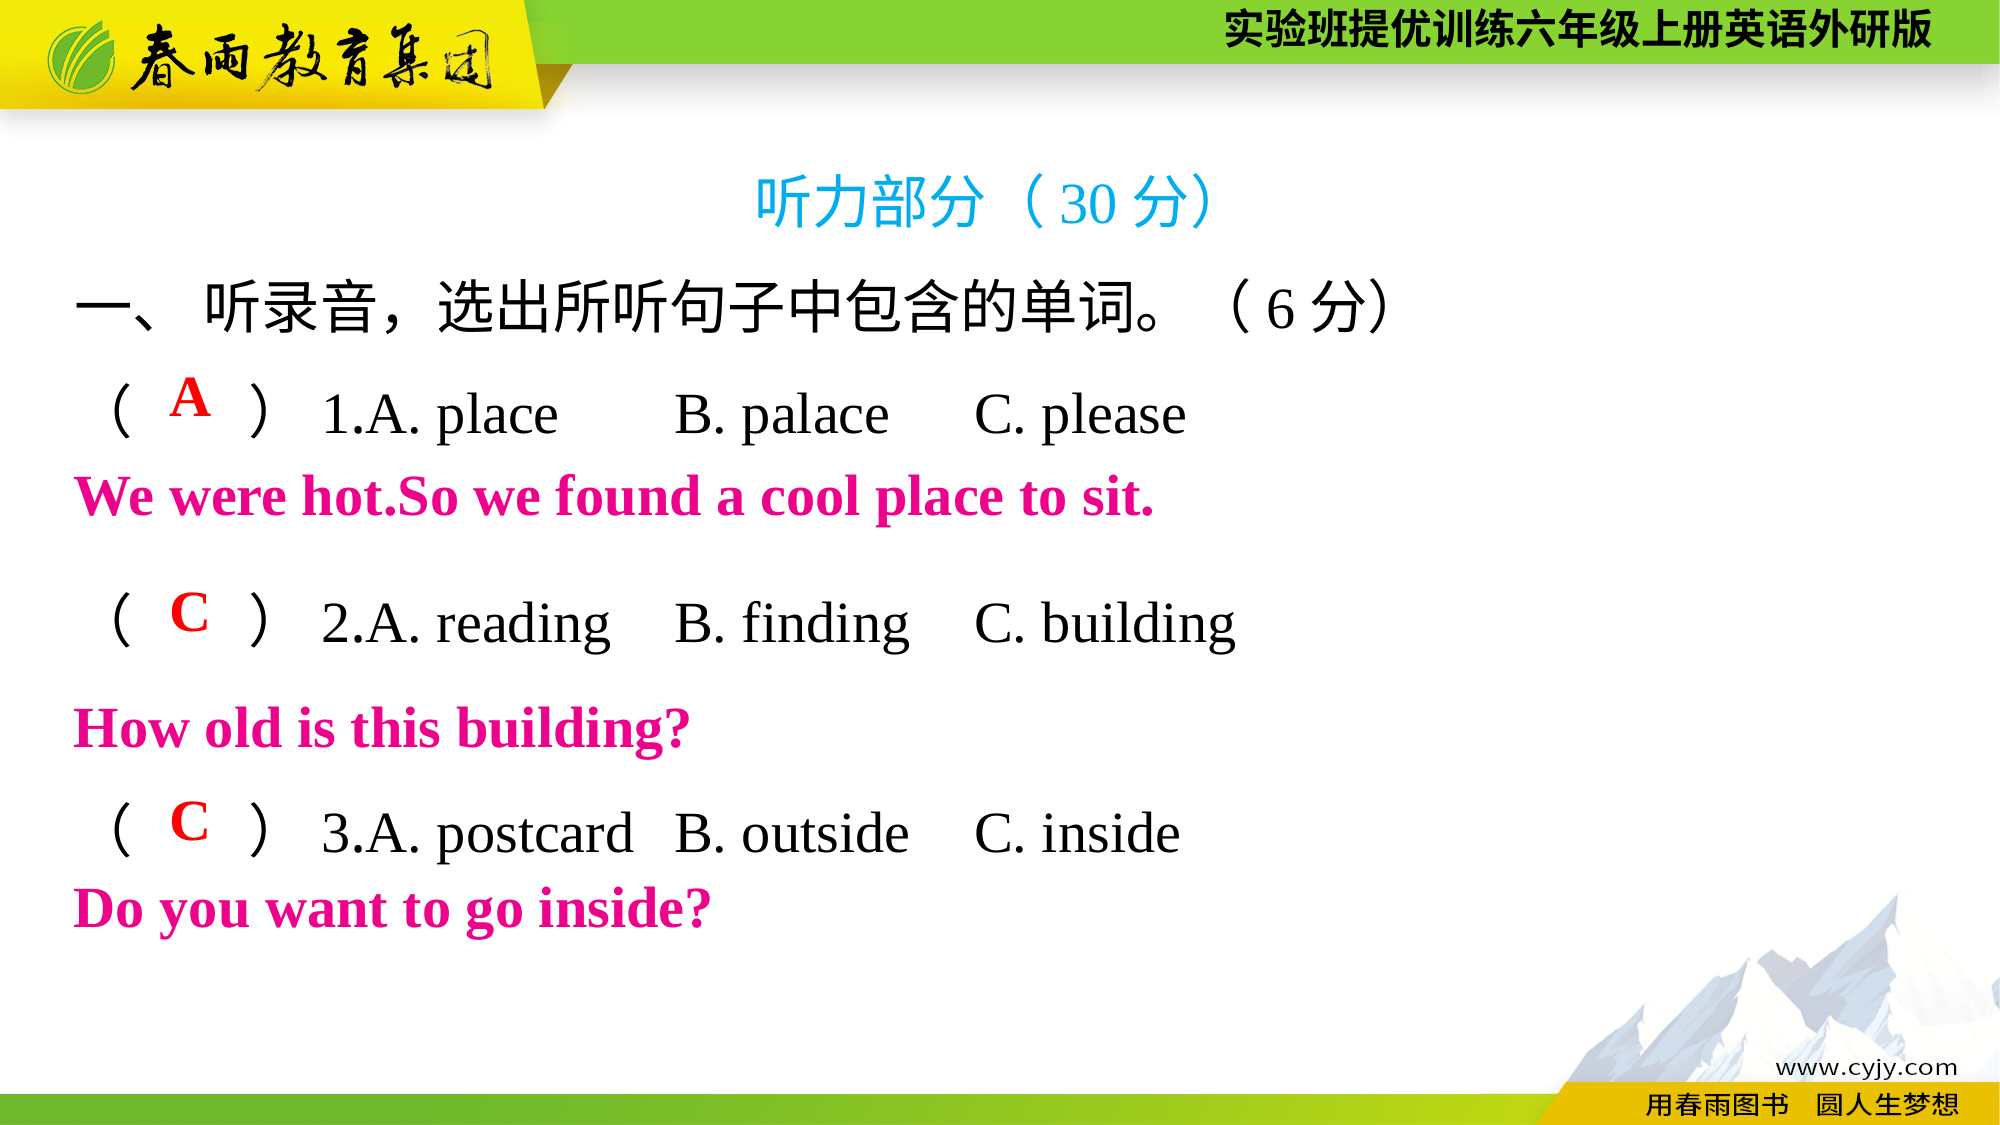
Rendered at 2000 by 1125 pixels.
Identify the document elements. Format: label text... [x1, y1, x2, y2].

text_box C [154, 774, 227, 860]
text_box Do you want to go inside? [59, 861, 780, 947]
text_box C [154, 566, 227, 651]
text_box How old is this building? [59, 646, 758, 767]
list 听力部分（30分） 一、 听录音，选出所听句子中包含的单词。（6分） （ ）1.A. place B. palace C. please （ ）2.A. reading B. finding C. building （ ）3.A. postcard B. outside C. inside [59, 122, 1944, 880]
text_box A [154, 350, 227, 436]
text_box We were hot.So we found a cool place to sit. [59, 449, 1500, 534]
picture [0, 0, 2000, 1125]
